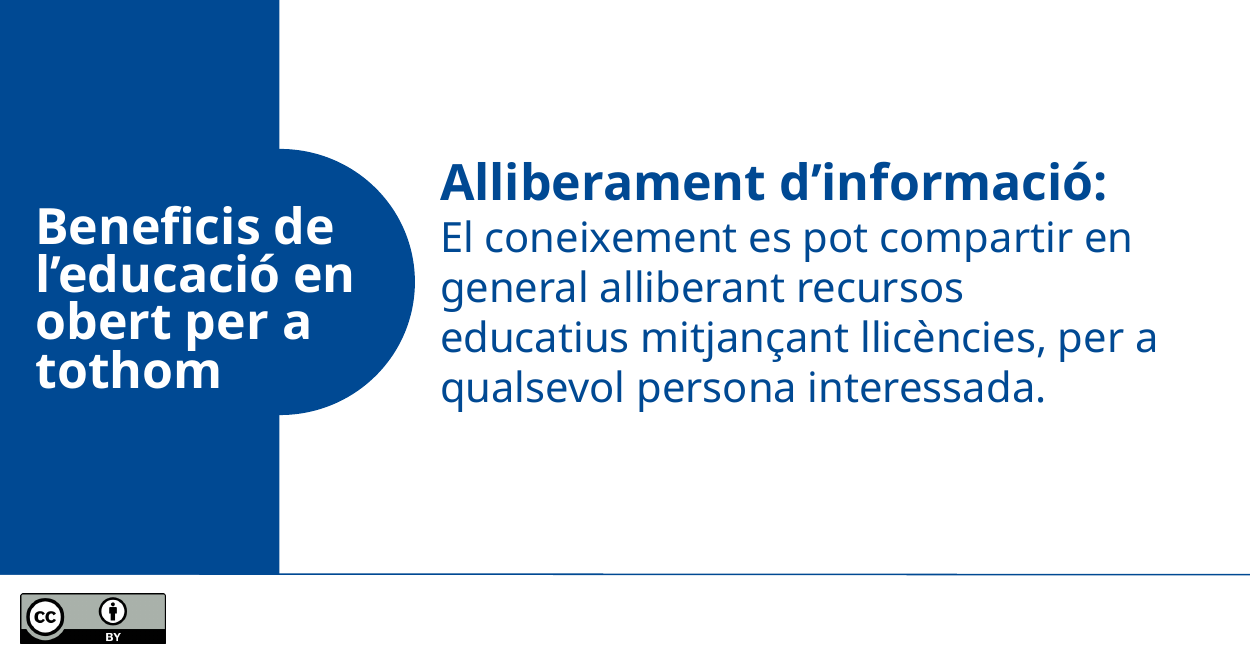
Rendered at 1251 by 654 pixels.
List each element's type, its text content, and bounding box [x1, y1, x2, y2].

text_box Beneficis de l’educació en obert per a tothom [20, 190, 390, 413]
text_box [390, 204, 415, 360]
picture [20, 592, 166, 645]
text_box Alliberament d’informació: El coneixement es pot compartir en general alliberant recursos educatius mitjançant llicències, per a qualsevol persona interessada. [424, 135, 1175, 426]
text_box [183, 148, 378, 190]
text_box [0, 0, 280, 573]
text_box [0, 582, 1250, 654]
